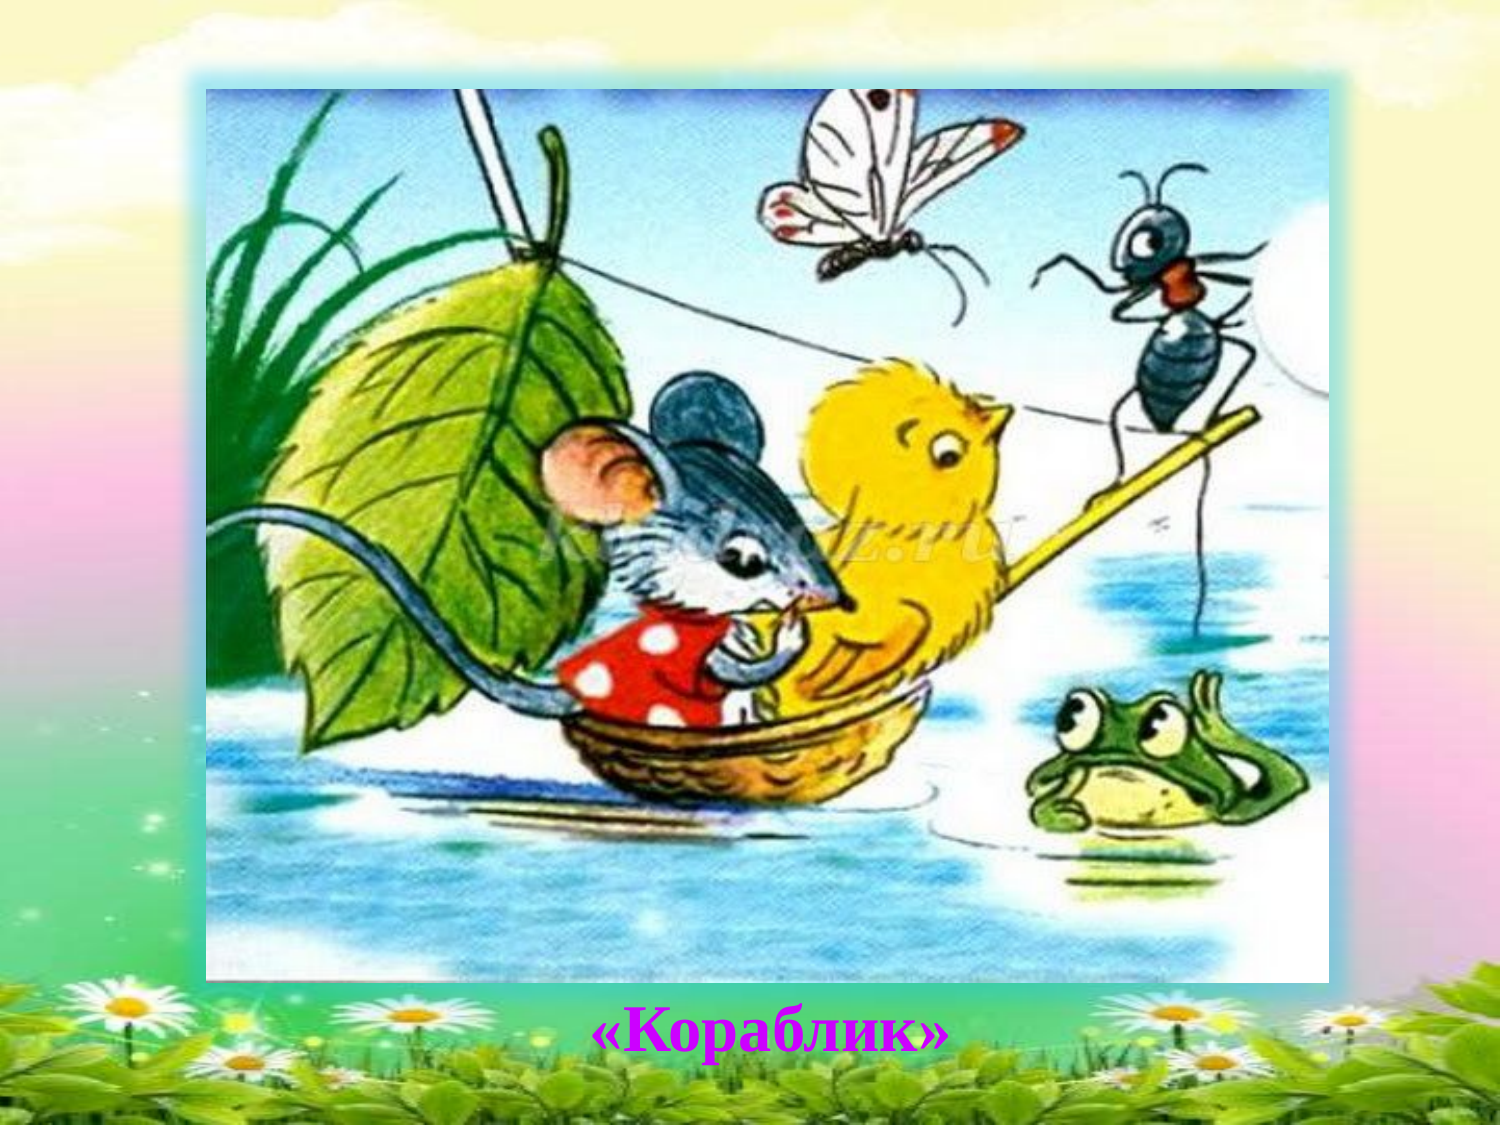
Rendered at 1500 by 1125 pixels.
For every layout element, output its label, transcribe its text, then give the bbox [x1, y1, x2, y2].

picture [0, 0, 1500, 1125]
text_box «Кораблик» [516, 991, 1025, 1073]
